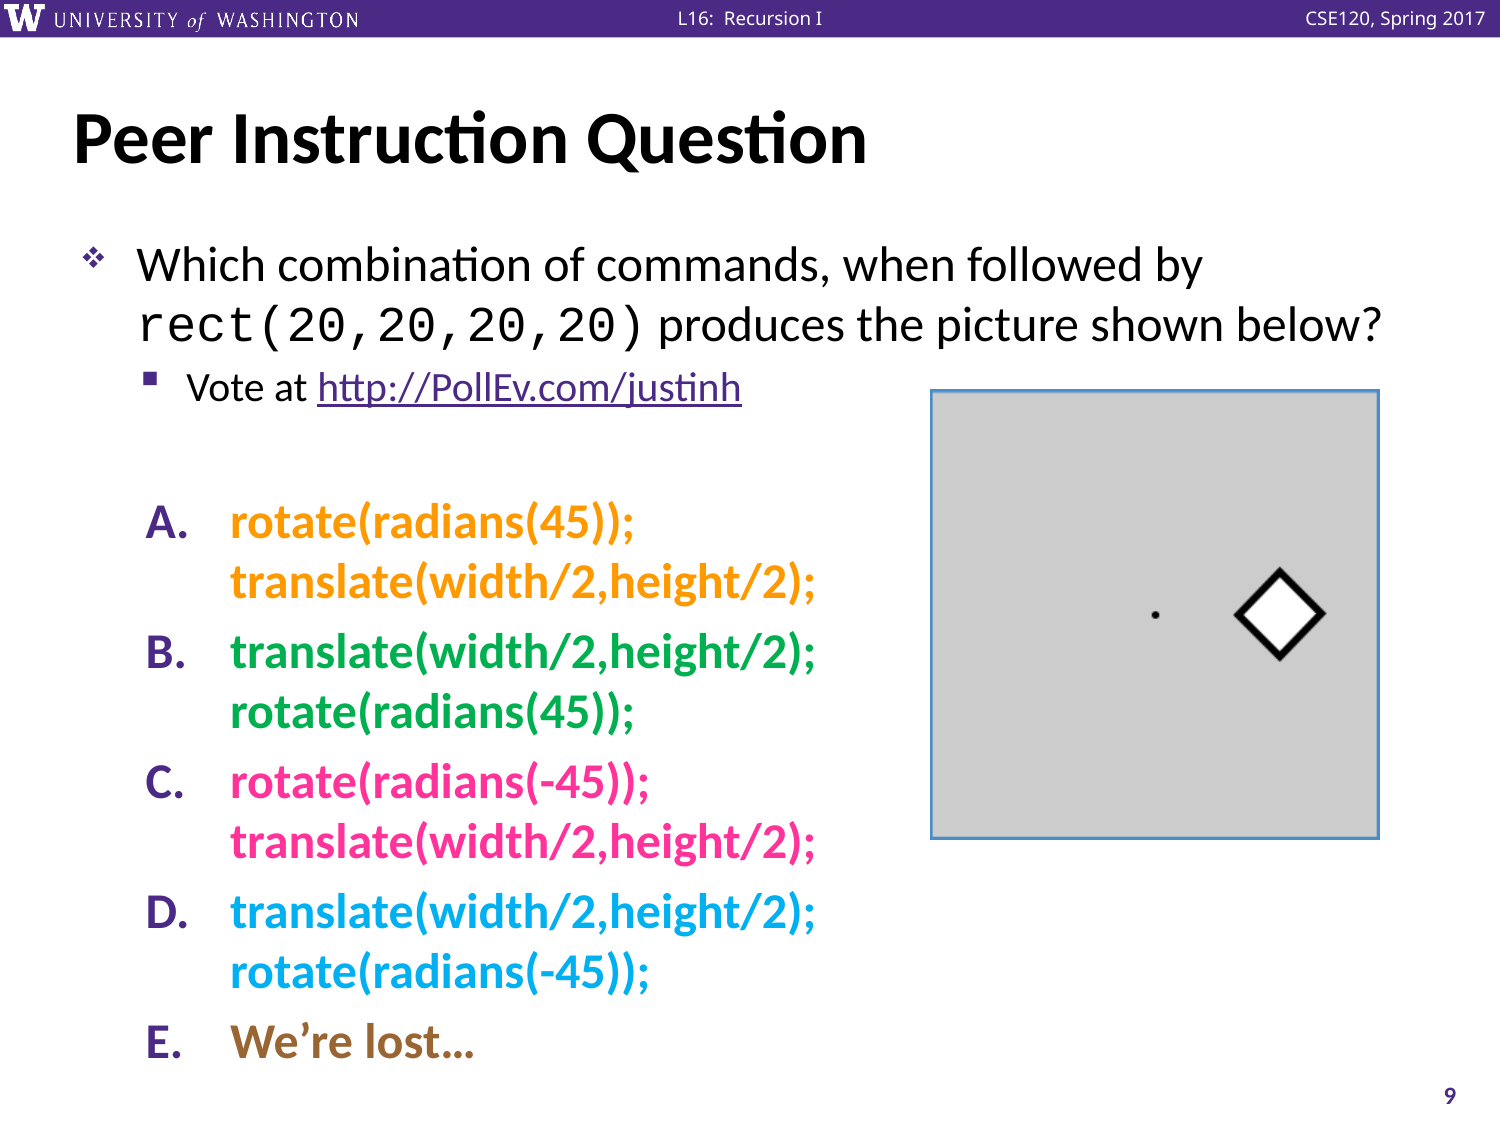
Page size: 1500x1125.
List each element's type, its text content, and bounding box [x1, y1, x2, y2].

picture [4, 4, 358, 32]
title Peer Instruction Question [58, 71, 1438, 197]
picture [929, 389, 1381, 841]
slide_number 9 [1400, 1065, 1500, 1125]
list Which combination of commands, when followed by rect(20,20,20,20) produces the picture shown below? Vote at http://PollEv.com/justinh rotate(radians(45)); translate(width/2,height/2); translate(width/2,height/2); rotate(radians(45)); rotate(radians(-45)); translate(width/2,height/2); translate(width/2,height/2); rotate(radians(-45)); We’re lost… [64, 223, 1438, 1040]
